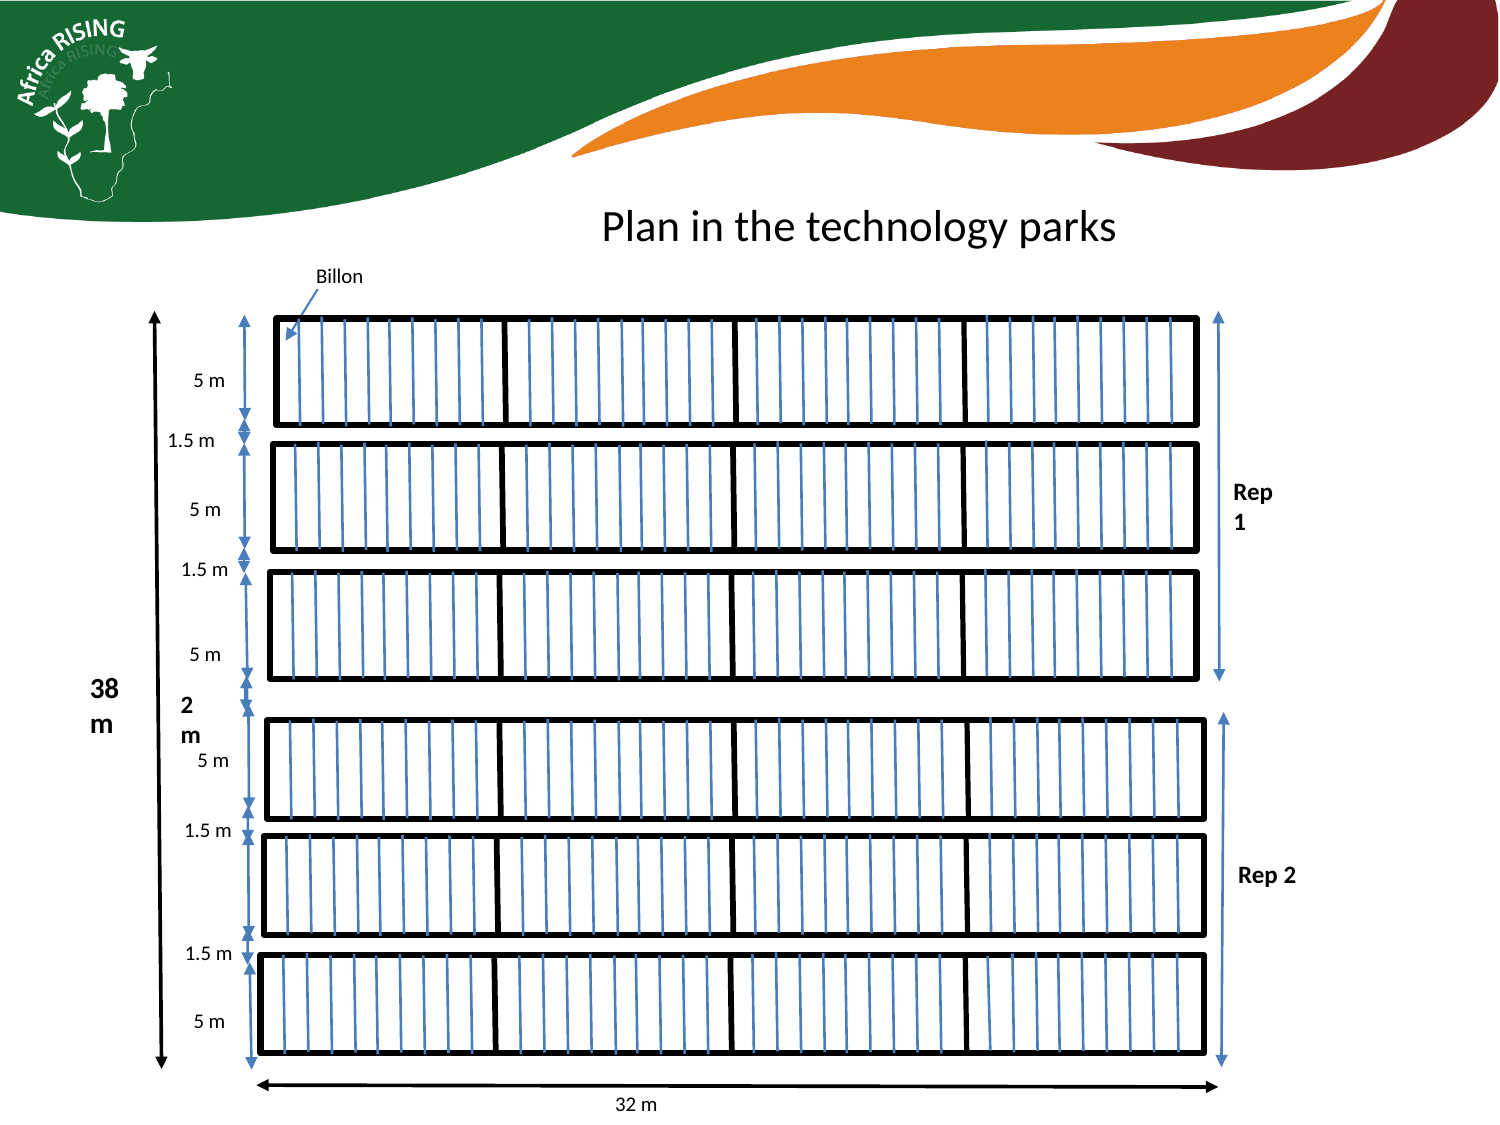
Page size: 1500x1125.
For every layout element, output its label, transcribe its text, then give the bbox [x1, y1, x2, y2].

title Plan in the technology parks [263, 188, 1456, 259]
picture [0, 0, 1499, 222]
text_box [74, 255, 1313, 1121]
